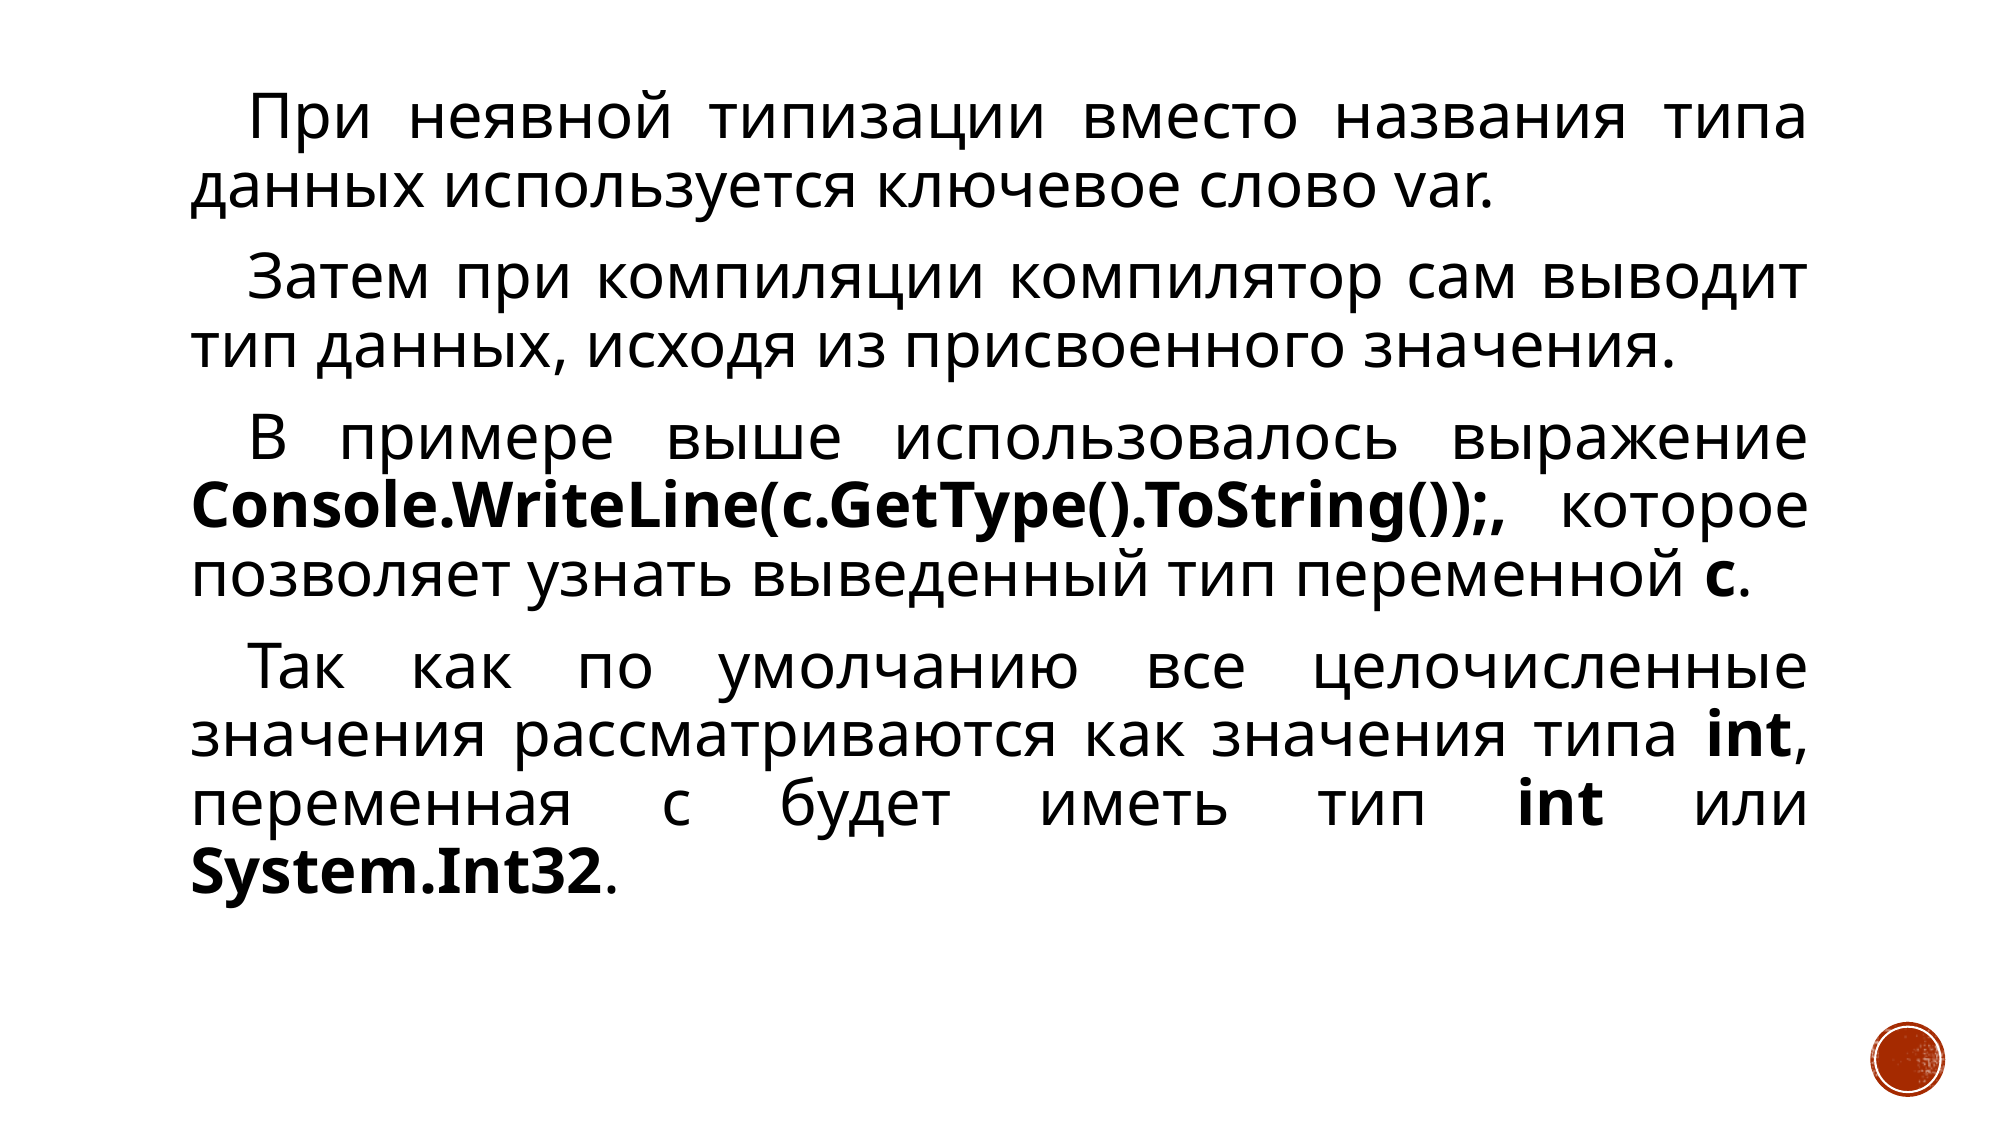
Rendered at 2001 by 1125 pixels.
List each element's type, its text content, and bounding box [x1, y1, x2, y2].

list При неявной типизации вместо названия типа данных используется ключевое слово var. Затем при компиляции компилятор сам выводит тип данных, исходя из присвоенного значения. В примере выше использовалось выражение Console.WriteLine(c.GetType().ToString());, которое позволяет узнать выведенный тип переменной с. Так как по умолчанию все целочисленные значения рассматриваются как значения типа int, переменная c будет иметь тип int или System.Int32. [175, 76, 1826, 1013]
